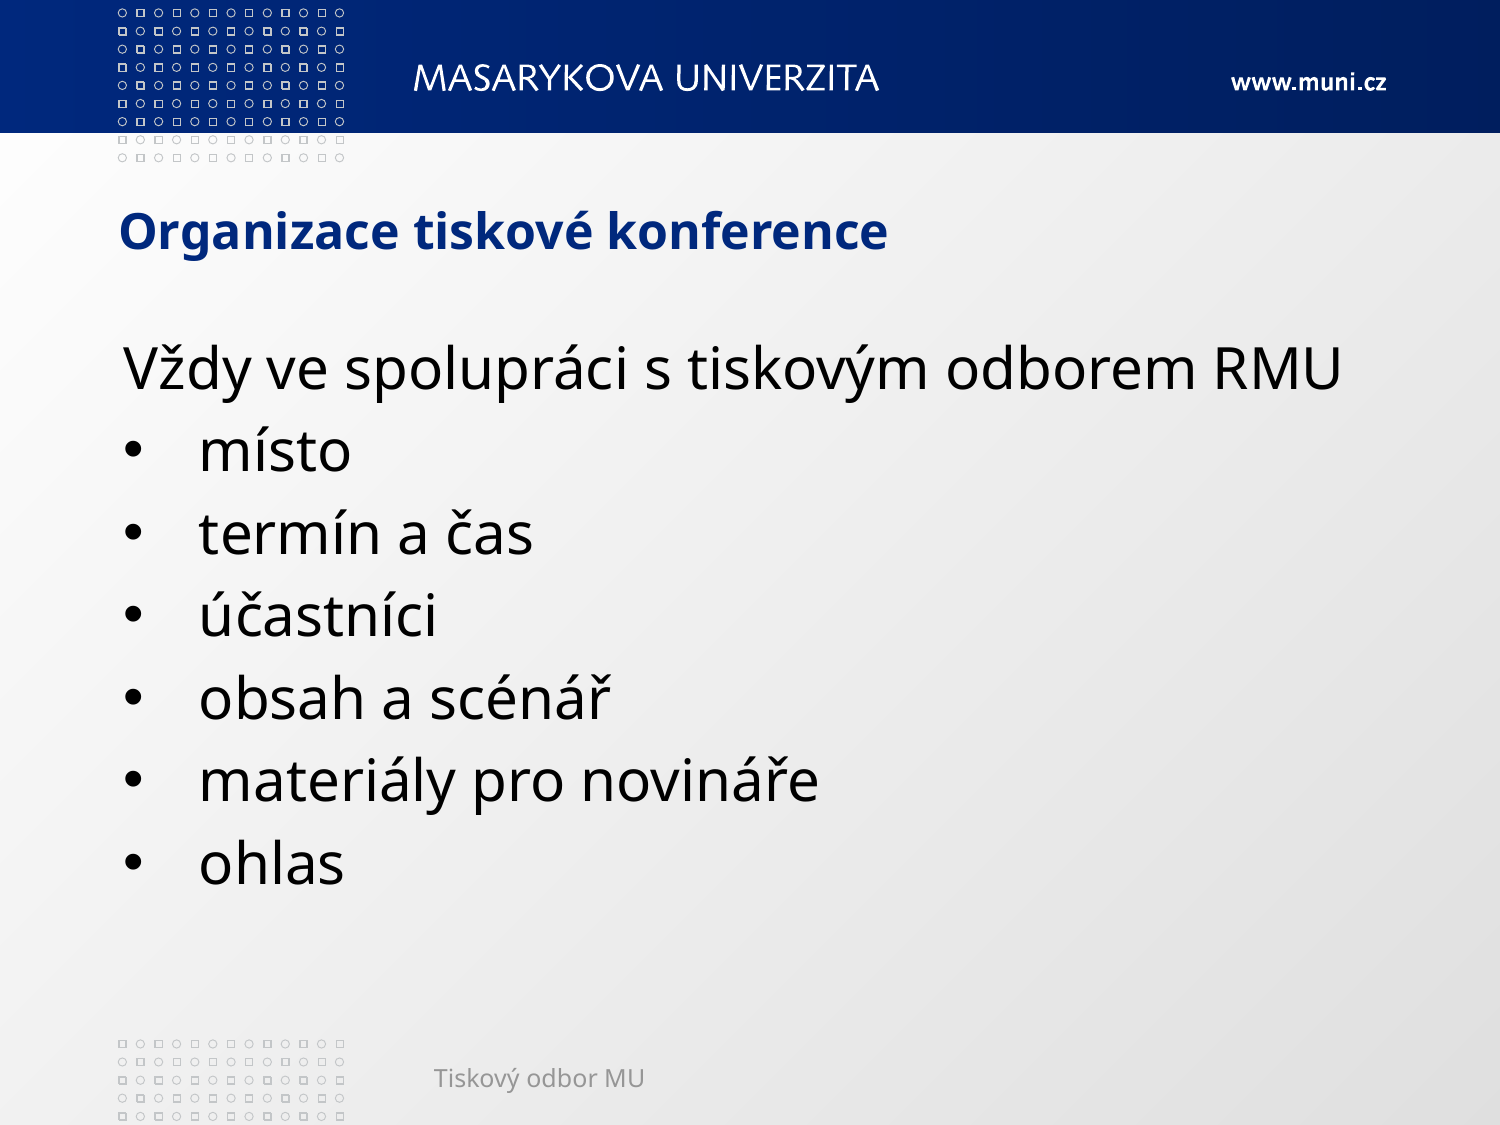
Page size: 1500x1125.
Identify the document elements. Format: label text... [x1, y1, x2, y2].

title Organizace tiskové konference [118, 160, 1403, 267]
list Vždy ve spolupráci s tiskovým odborem RMU místo termín a čas účastníci obsah a scénář materiály pro novináře ohlas [123, 331, 1469, 1006]
footer Tiskový odbor MU [419, 1025, 1081, 1100]
